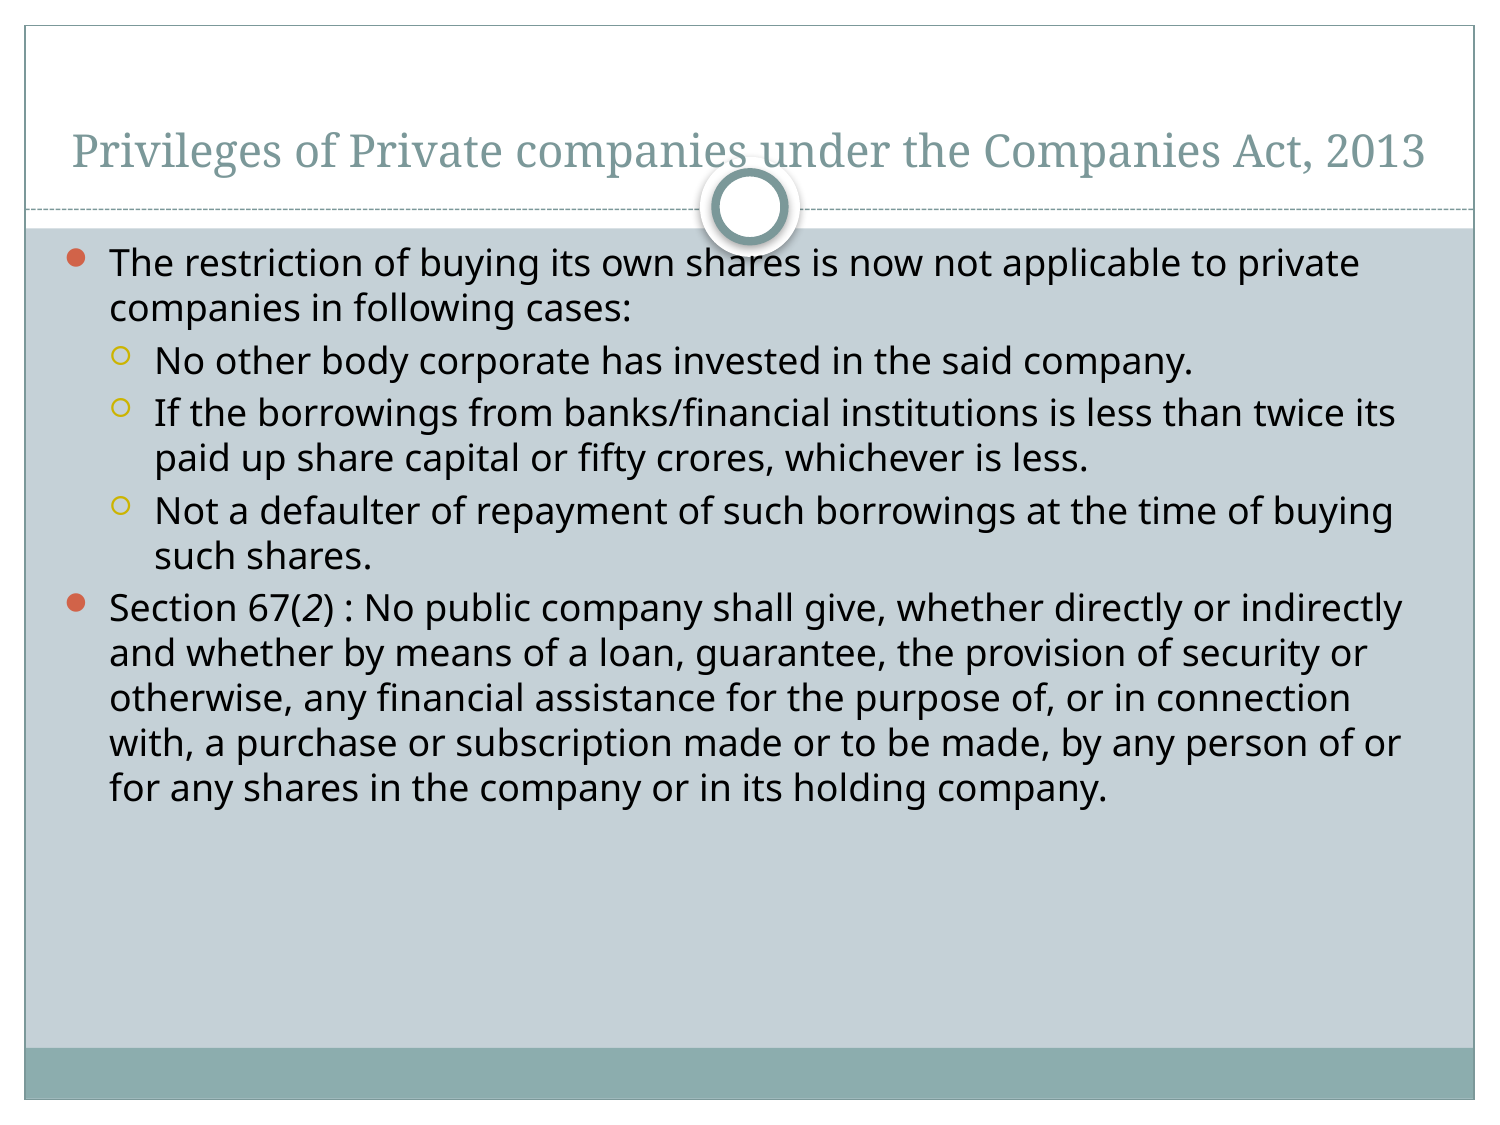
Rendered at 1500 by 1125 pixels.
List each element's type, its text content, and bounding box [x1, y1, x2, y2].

title Privileges of Private companies under the Companies Act, 2013 [49, 60, 1450, 185]
list The restriction of buying its own shares is now not applicable to private companies in following cases: No other body corporate has invested in the said company. If the borrowings from banks/financial institutions is less than twice its paid up share capital or fifty crores, whichever is less. Not a defaulter of repayment of such borrowings at the time of buying such shares. Section 67(2) : No public company shall give, whether directly or indirectly and whether by means of a loan, guarantee, the provision of security or otherwise, any financial assistance for the purpose of, or in connection with, a purchase or subscription made or to be made, by any person of or for any shares in the company or in its holding company. [49, 231, 1445, 1059]
